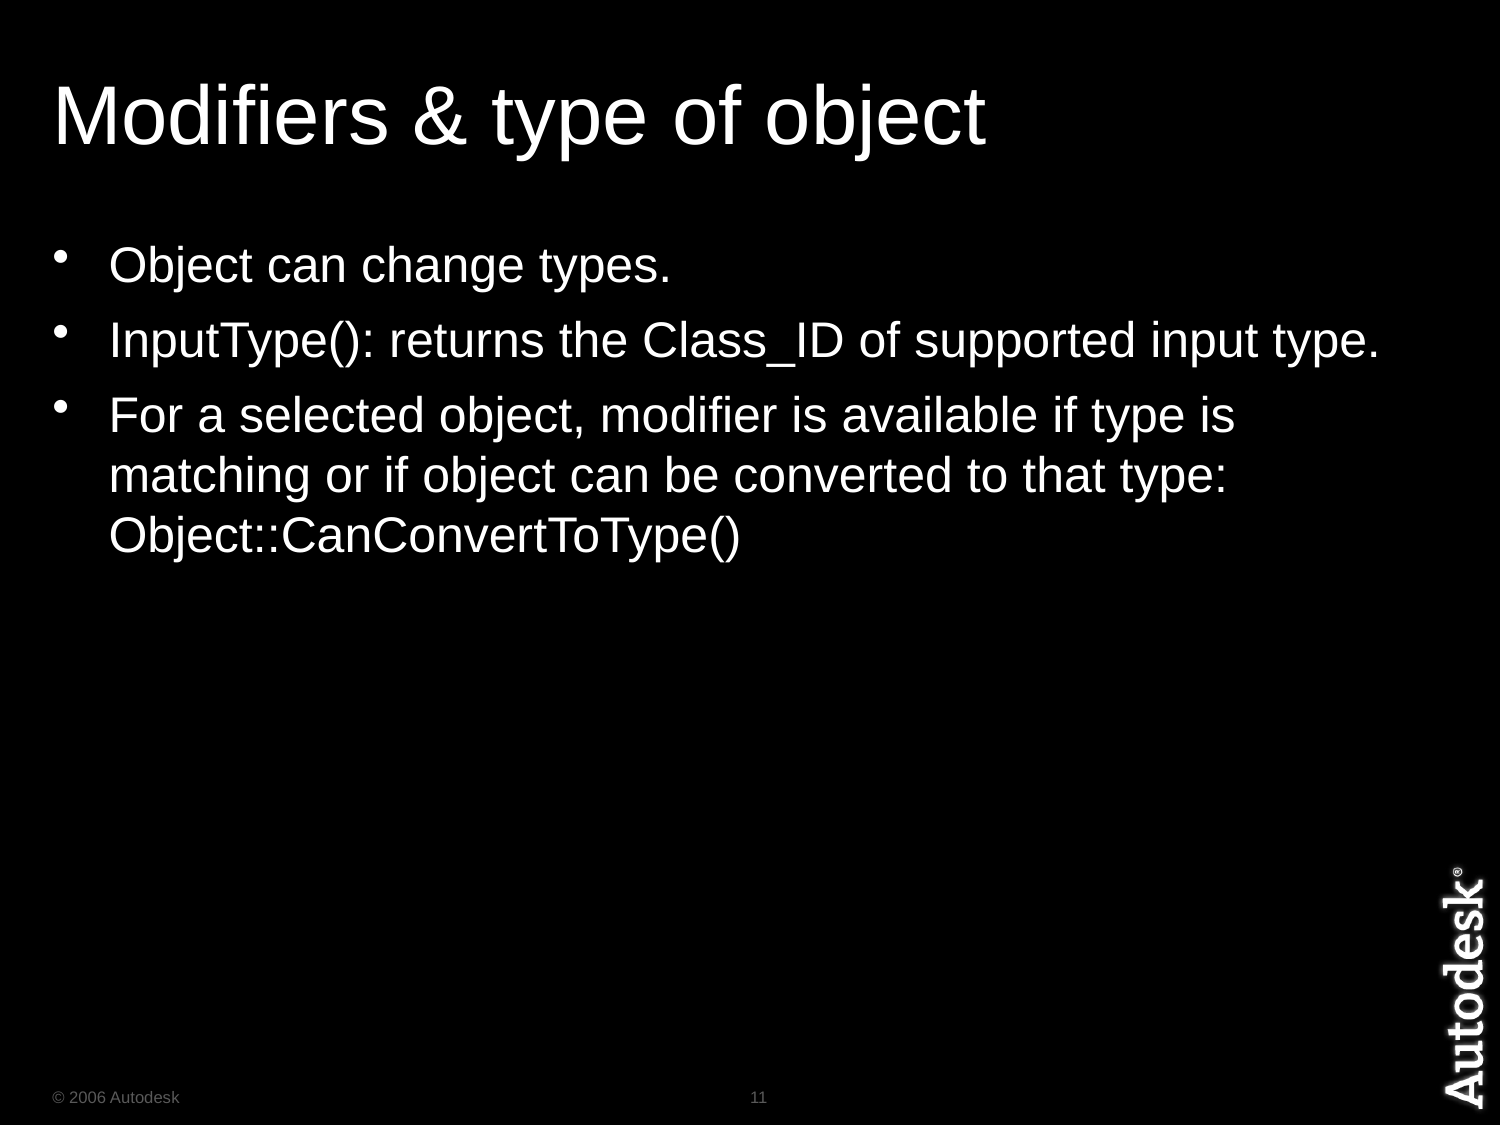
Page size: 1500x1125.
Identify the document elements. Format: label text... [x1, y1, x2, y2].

list Object can change types. InputType(): returns the Class_ID of supported input type. For a selected object, modifier is available if type is matching or if object can be converted to that type: Object::CanConvertToType() [52, 231, 1401, 1073]
title Modifiers & type of object [52, 22, 1401, 211]
picture [1402, 0, 1500, 1125]
